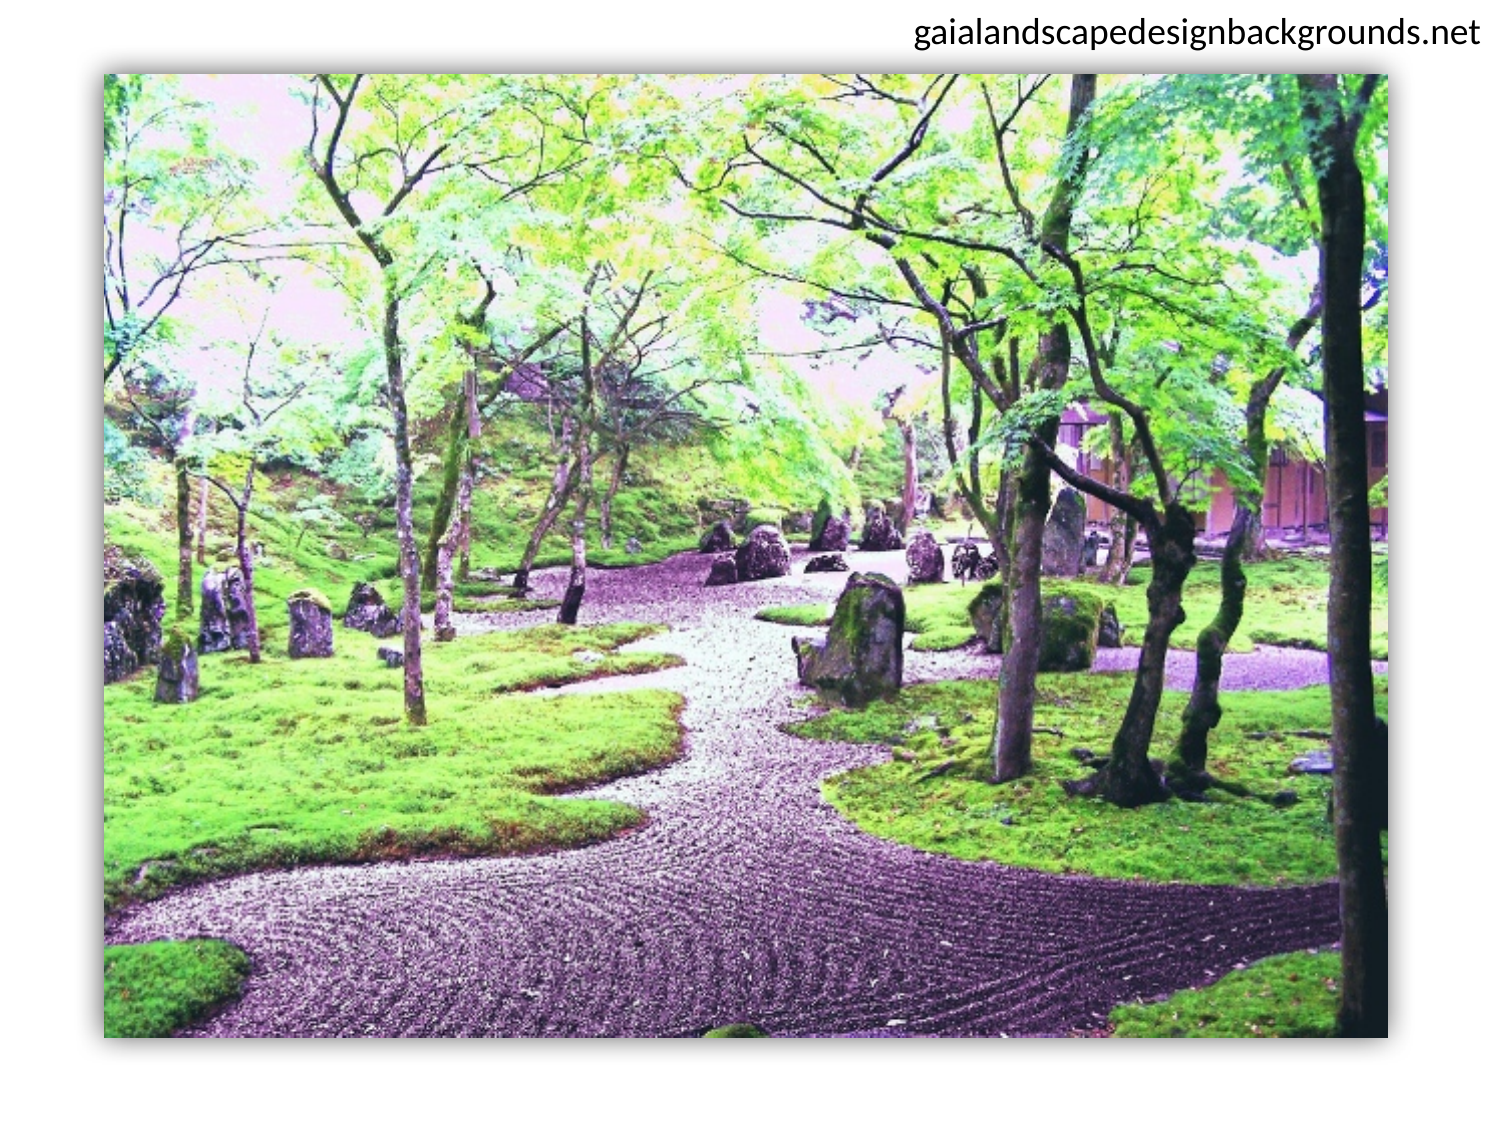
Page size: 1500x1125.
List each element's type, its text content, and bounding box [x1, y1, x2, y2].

picture [103, 74, 1388, 1038]
text_box gaialandscapedesignbackgrounds.net [898, 0, 1497, 60]
